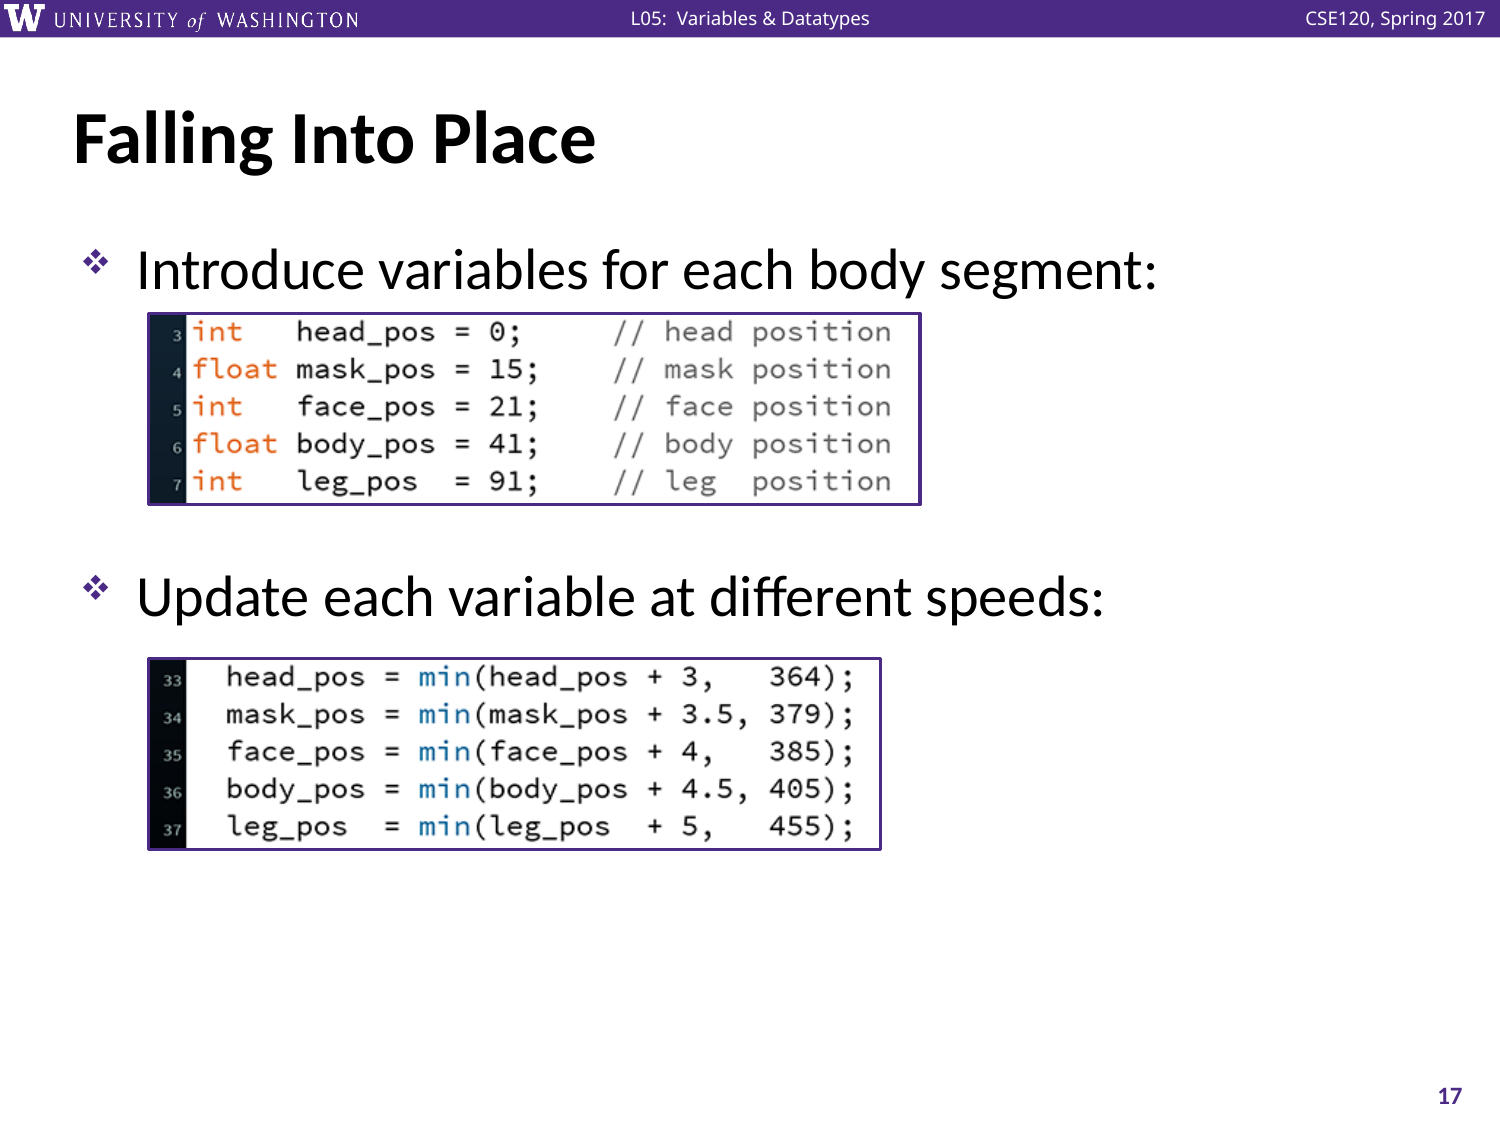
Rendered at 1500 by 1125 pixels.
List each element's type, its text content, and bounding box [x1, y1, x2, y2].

picture [149, 659, 880, 849]
picture [149, 314, 919, 504]
title Falling Into Place [58, 71, 1438, 197]
list Introduce variables for each body segment: Update each variable at different speeds: [64, 223, 1438, 1040]
slide_number 17 [1400, 1065, 1500, 1125]
picture [4, 4, 358, 32]
